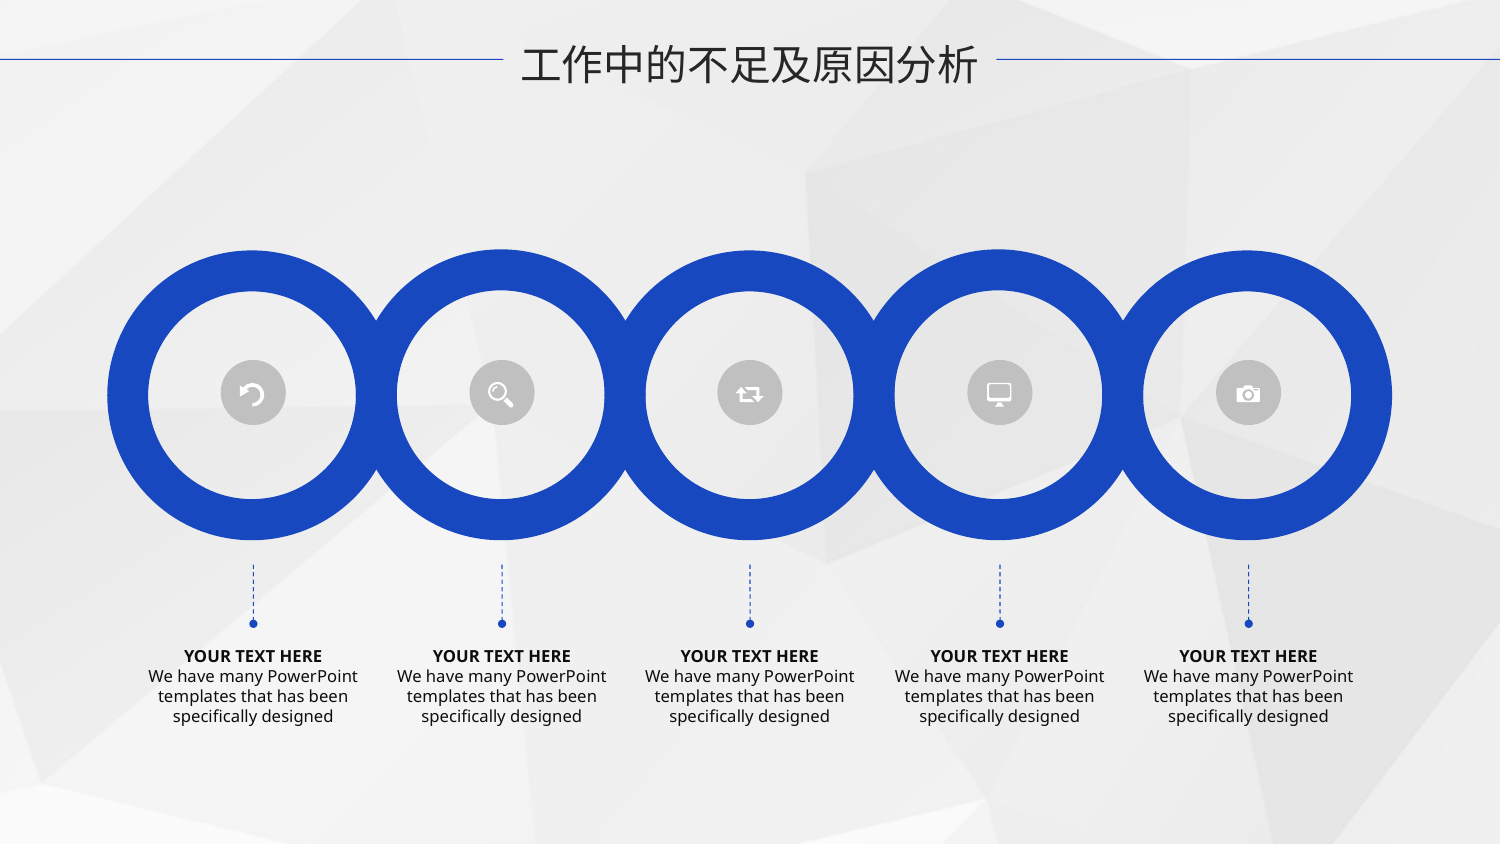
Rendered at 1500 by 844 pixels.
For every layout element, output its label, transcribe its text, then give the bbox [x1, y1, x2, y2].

text_box [239, 382, 265, 407]
text_box YOUR TEXT HERE We have many PowerPoint templates that has been specifically designed [1124, 638, 1373, 734]
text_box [967, 359, 1033, 426]
text_box [497, 619, 507, 628]
picture [0, 0, 1500, 844]
text_box 工作中的不足及原因分析 [505, 31, 995, 97]
text_box [376, 249, 625, 389]
text_box [853, 394, 1144, 541]
text_box [625, 405, 874, 541]
text_box [745, 619, 755, 628]
text_box [1102, 250, 1393, 396]
text_box YOUR TEXT HERE We have many PowerPoint templates that has been specifically designed [625, 638, 874, 734]
text_box YOUR TEXT HERE We have many PowerPoint templates that has been specifically designed [129, 638, 378, 734]
text_box [107, 250, 397, 396]
text_box [107, 396, 376, 541]
text_box [604, 250, 895, 396]
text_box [469, 359, 535, 426]
text_box YOUR TEXT HERE We have many PowerPoint templates that has been specifically designed [875, 638, 1124, 734]
text_box [1244, 619, 1253, 628]
text_box [874, 249, 1123, 388]
text_box [220, 359, 286, 426]
text_box YOUR TEXT HERE We have many PowerPoint templates that has been specifically designed [378, 638, 625, 734]
text_box [1123, 396, 1393, 541]
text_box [717, 359, 783, 426]
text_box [1215, 359, 1282, 426]
text_box [355, 394, 646, 541]
text_box [995, 619, 1005, 628]
text_box [249, 619, 258, 628]
